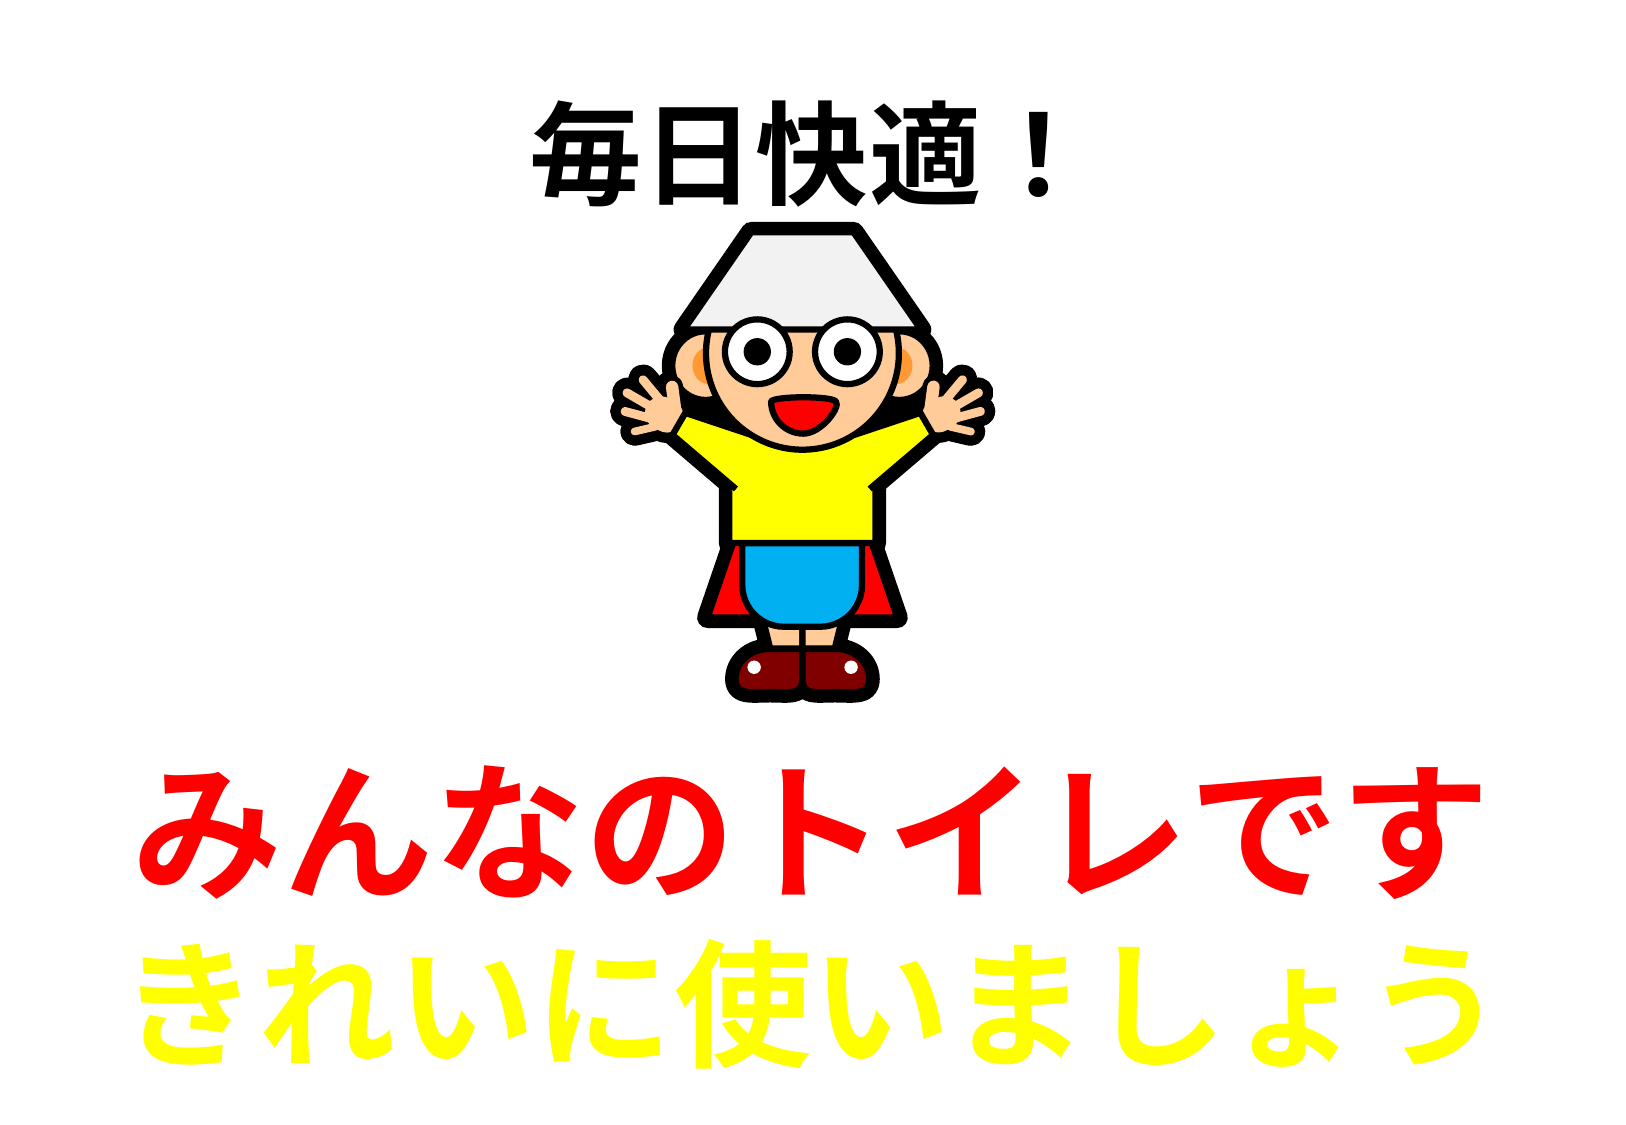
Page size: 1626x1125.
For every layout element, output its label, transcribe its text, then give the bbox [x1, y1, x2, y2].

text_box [620, 231, 985, 693]
text_box みんなのトイレです きれいに使いましょう [0, 731, 1625, 1092]
text_box 毎日快適！ [0, 76, 1625, 227]
